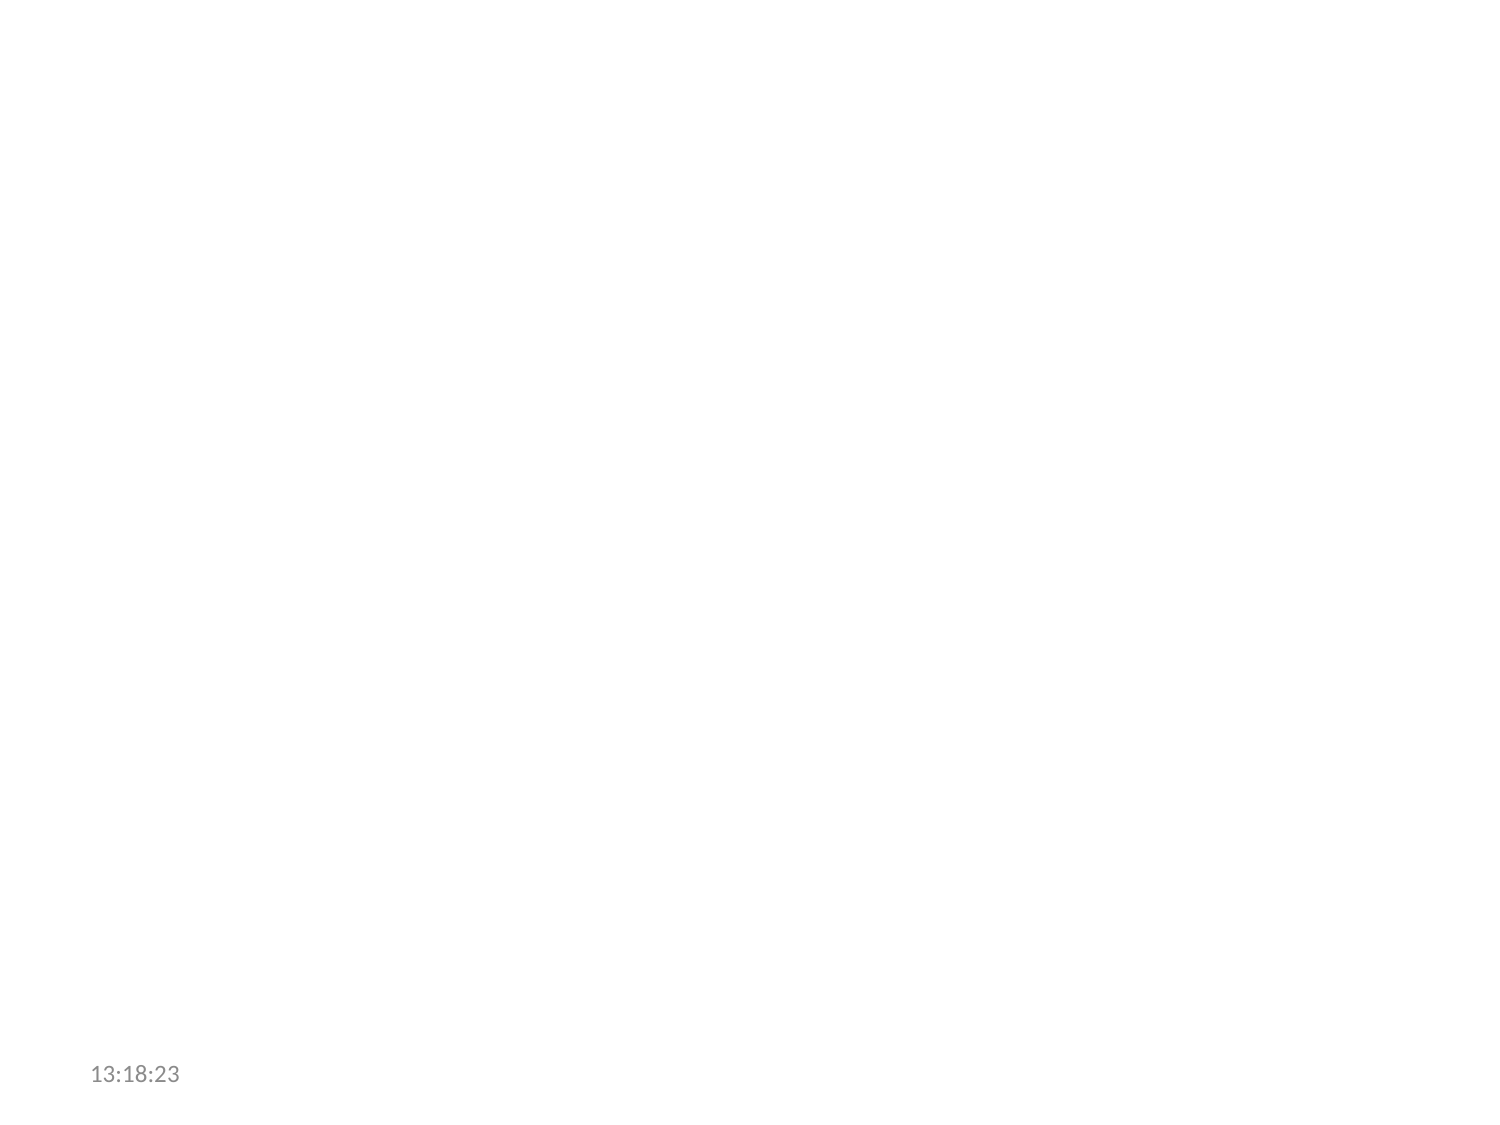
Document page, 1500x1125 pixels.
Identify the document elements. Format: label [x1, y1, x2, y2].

slide_number [75, 1042, 425, 1103]
